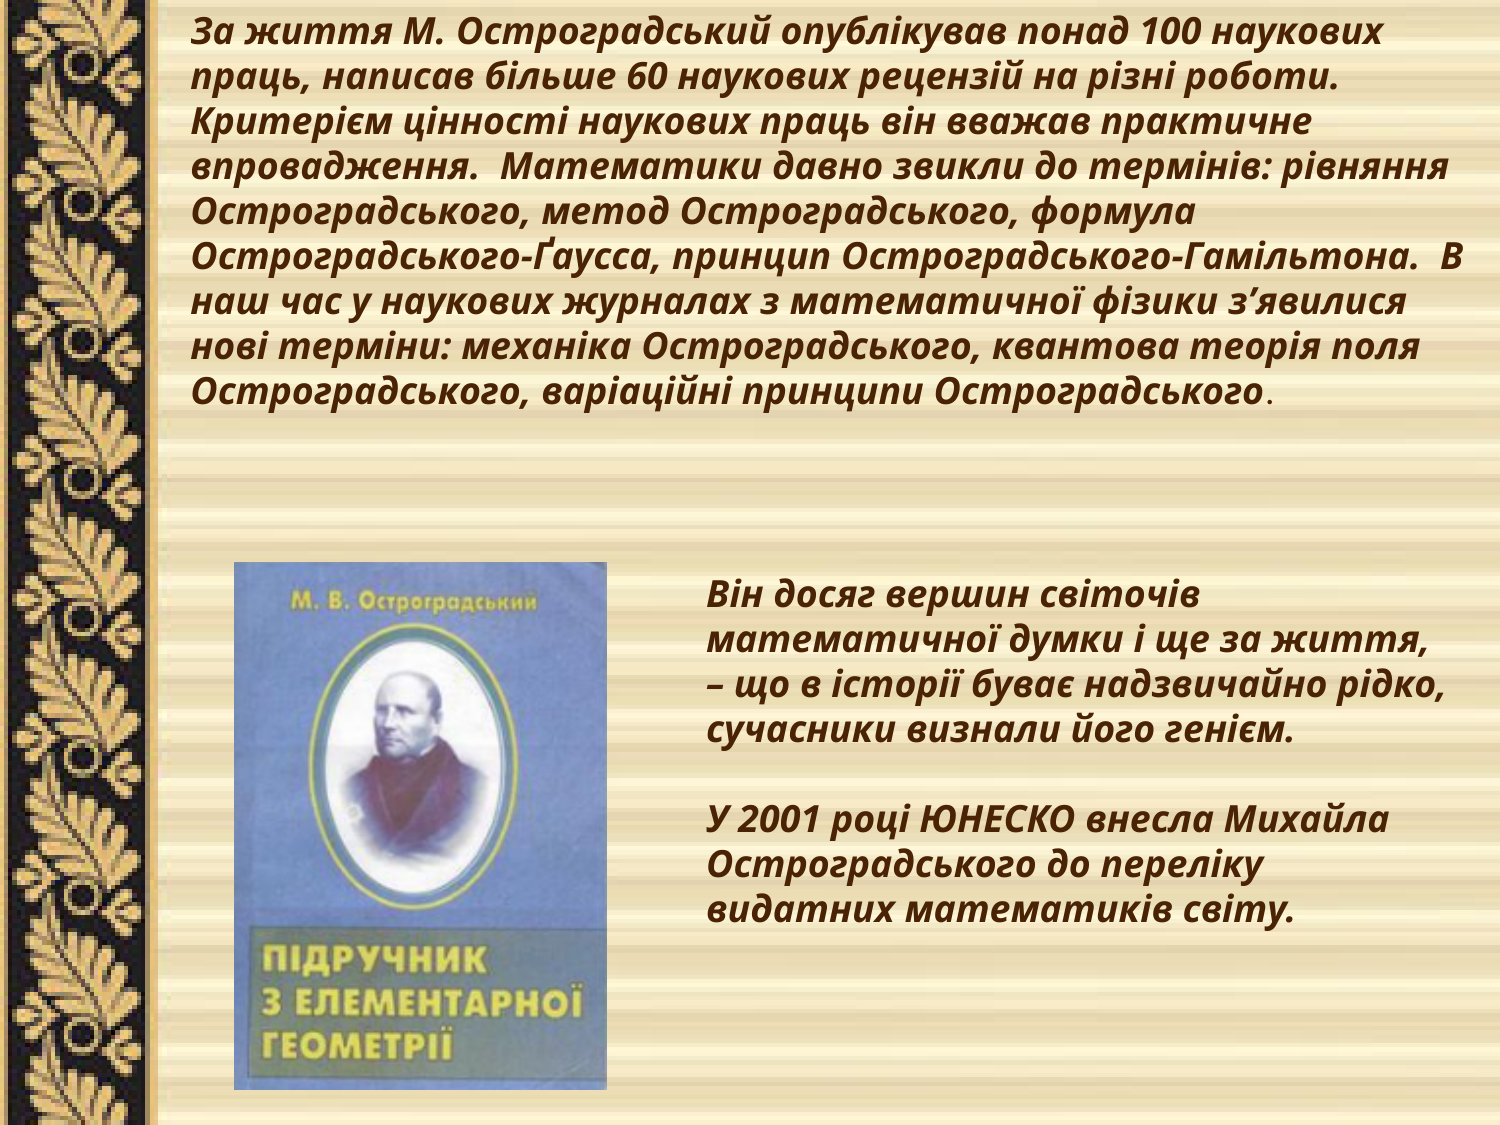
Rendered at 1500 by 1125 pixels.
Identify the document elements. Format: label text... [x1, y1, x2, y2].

text_box Він досяг вершин світочів математичної думки і ще за життя, – що в історії буває надзвичайно рідко, сучасники визнали його генієм. У 2001 році ЮНЕСКО внесла Михайла Остроградського до переліку видатних математиків світу. [691, 562, 1465, 938]
text_box За життя М. Остроградський опублікував понад 100 наукових праць, написав більше 60 наукових рецензій на різні роботи. Критерієм цінності наукових праць він вважав практичне впровадження. Математики давно звикли до термінів: рівняння Остроградського, метод Остроградського, формула Остроградського-Ґаусса, принцип Остроградського-Гамільтона. В наш час у наукових журналах з математичної фізики з’явилися нові терміни: механіка Остроградського, квантова теорія поля Остроградського, варіаційні принципи Остроградського. [175, 0, 1500, 420]
picture [0, 0, 1500, 1125]
